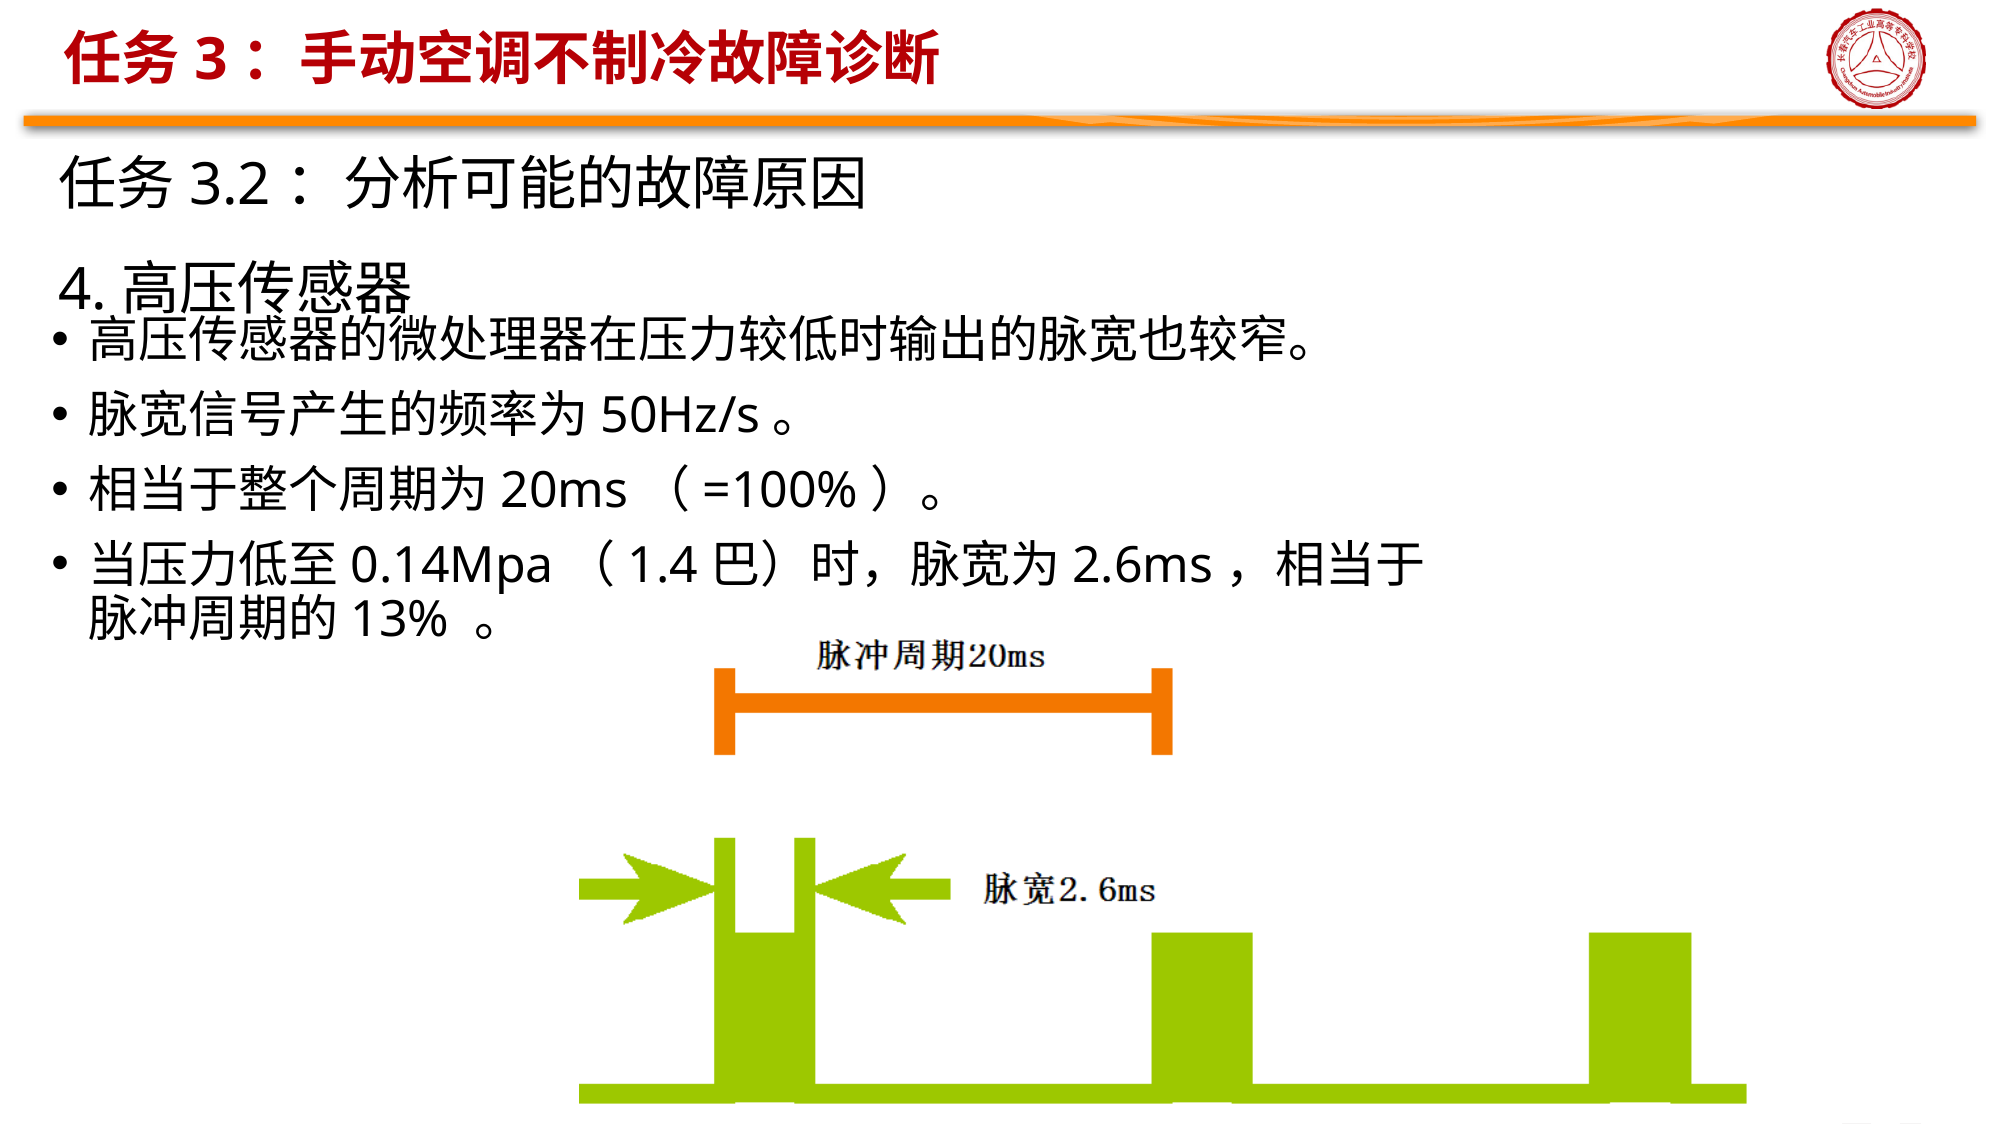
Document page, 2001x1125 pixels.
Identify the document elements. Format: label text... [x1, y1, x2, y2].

picture [1826, 8, 1926, 109]
picture [579, 617, 1752, 1113]
title 任务3：手动空调不制冷故障诊断 [49, 21, 1557, 121]
text_box 任务3.2：分析可能的故障原因 4.高压传感器 [43, 103, 1063, 329]
